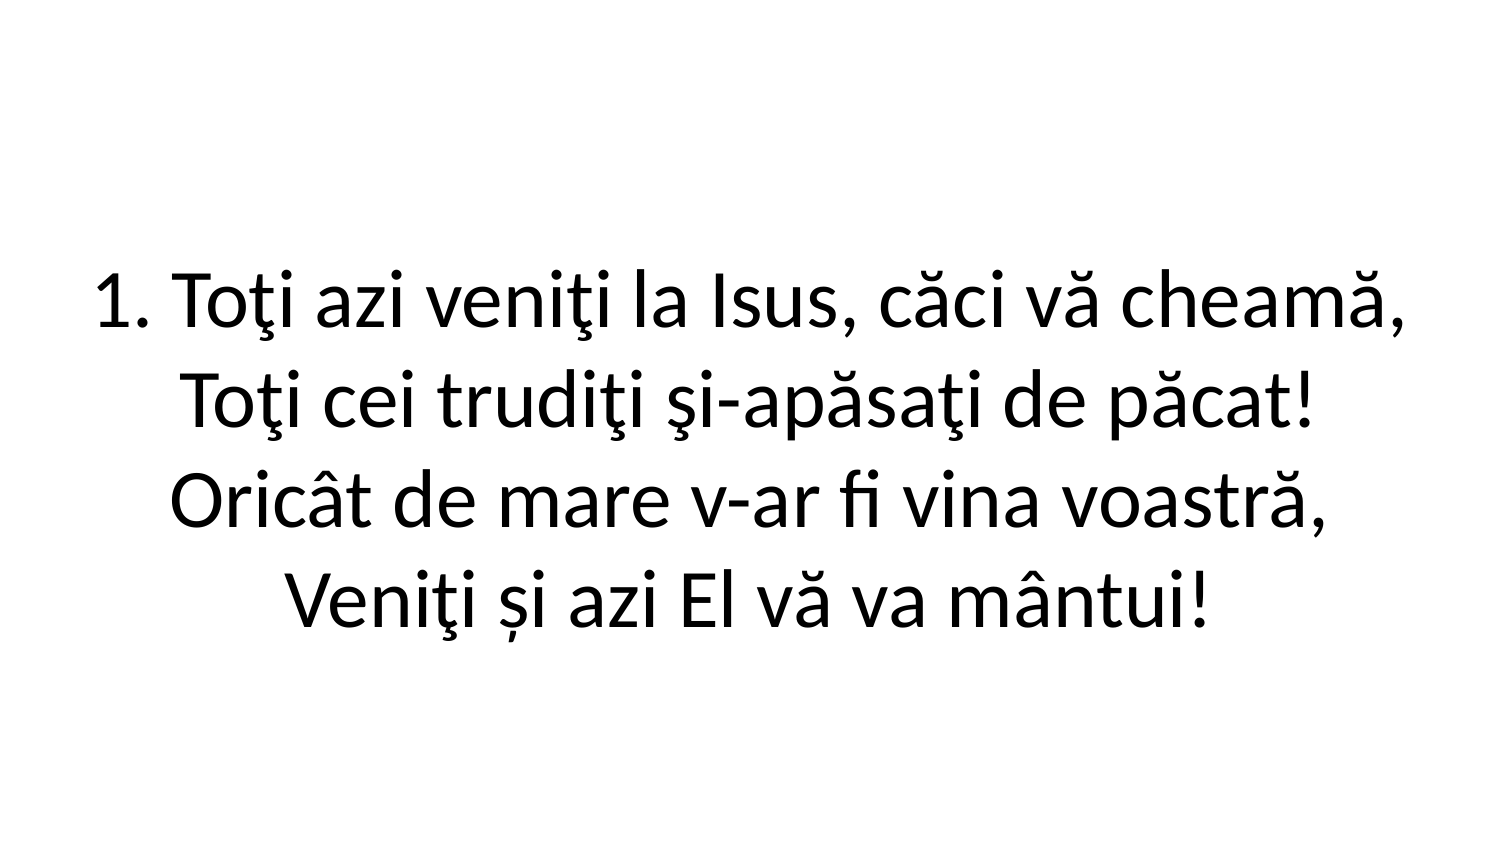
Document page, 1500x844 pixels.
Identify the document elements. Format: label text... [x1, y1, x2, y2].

text_box 1. Toţi azi veniţi la Isus, căci vă cheamă, Toţi cei trudiţi şi-apăsaţi de păcat! Oricât de mare v-ar fi vina voastră, Veniţi și azi El vă va mântui! [75, 192, 1425, 652]
